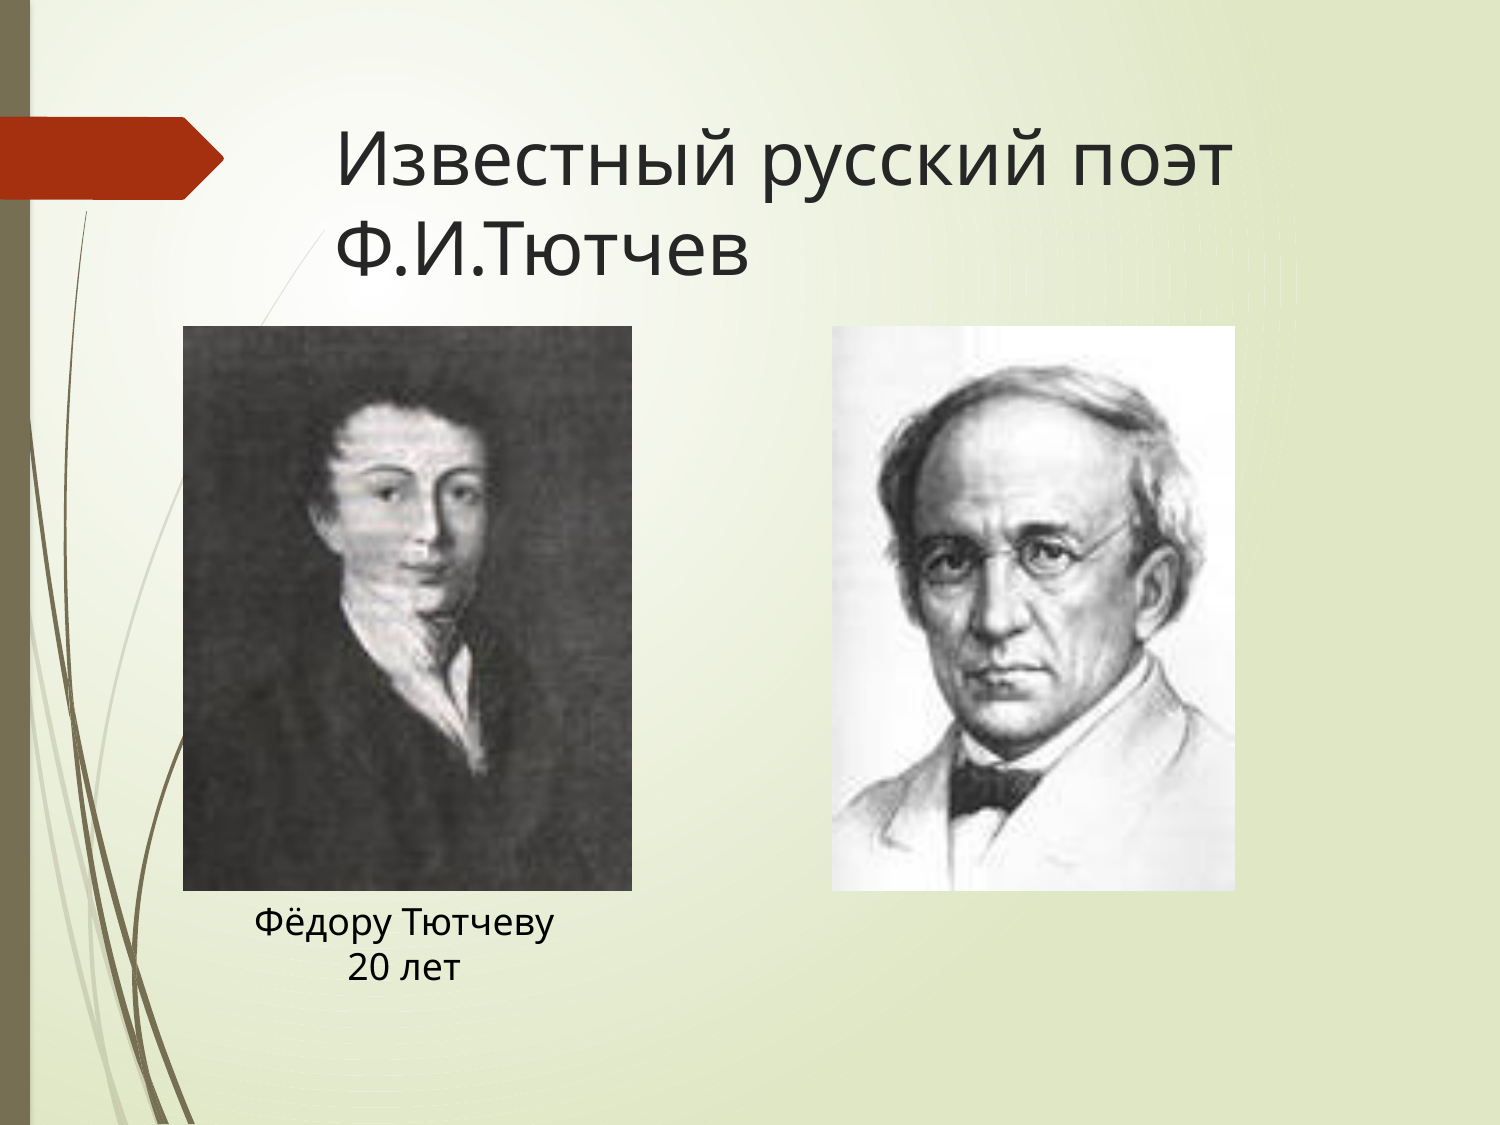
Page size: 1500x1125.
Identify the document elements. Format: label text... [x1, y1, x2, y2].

picture [182, 326, 633, 891]
text_box Фёдору Тютчеву 20 лет [234, 899, 575, 996]
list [832, 326, 1235, 891]
title Известный русский поэт Ф.И.Тютчев [319, 102, 1400, 313]
